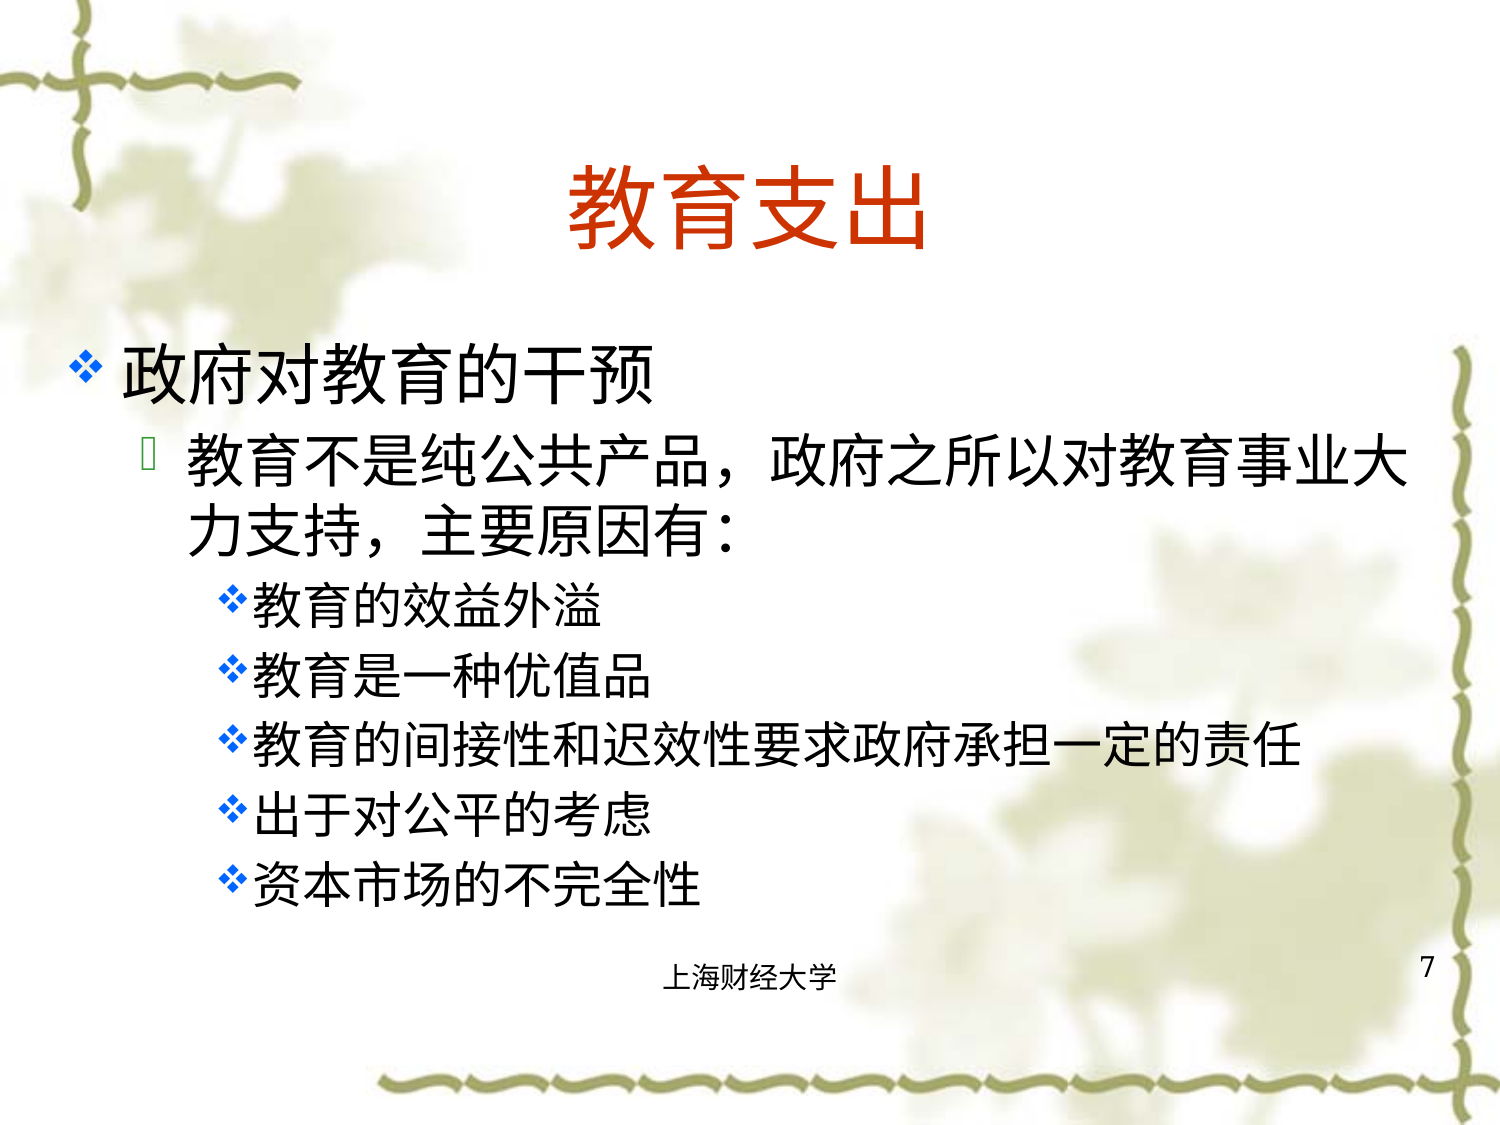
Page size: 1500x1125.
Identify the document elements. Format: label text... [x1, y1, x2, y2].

picture [0, 0, 1500, 1125]
footer 上海财经大学 [512, 952, 988, 1066]
title 教育支出 [49, 112, 1451, 301]
list 政府对教育的干预 教育不是纯公共产品，政府之所以对教育事业大力支持，主要原因有： 教育的效益外溢 教育是一种优值品 教育的间接性和迟效性要求政府承担一定的责任 出于对公平的考虑 资本市场的不完全性 [49, 324, 1452, 963]
slide_number 7 [1074, 940, 1451, 1066]
